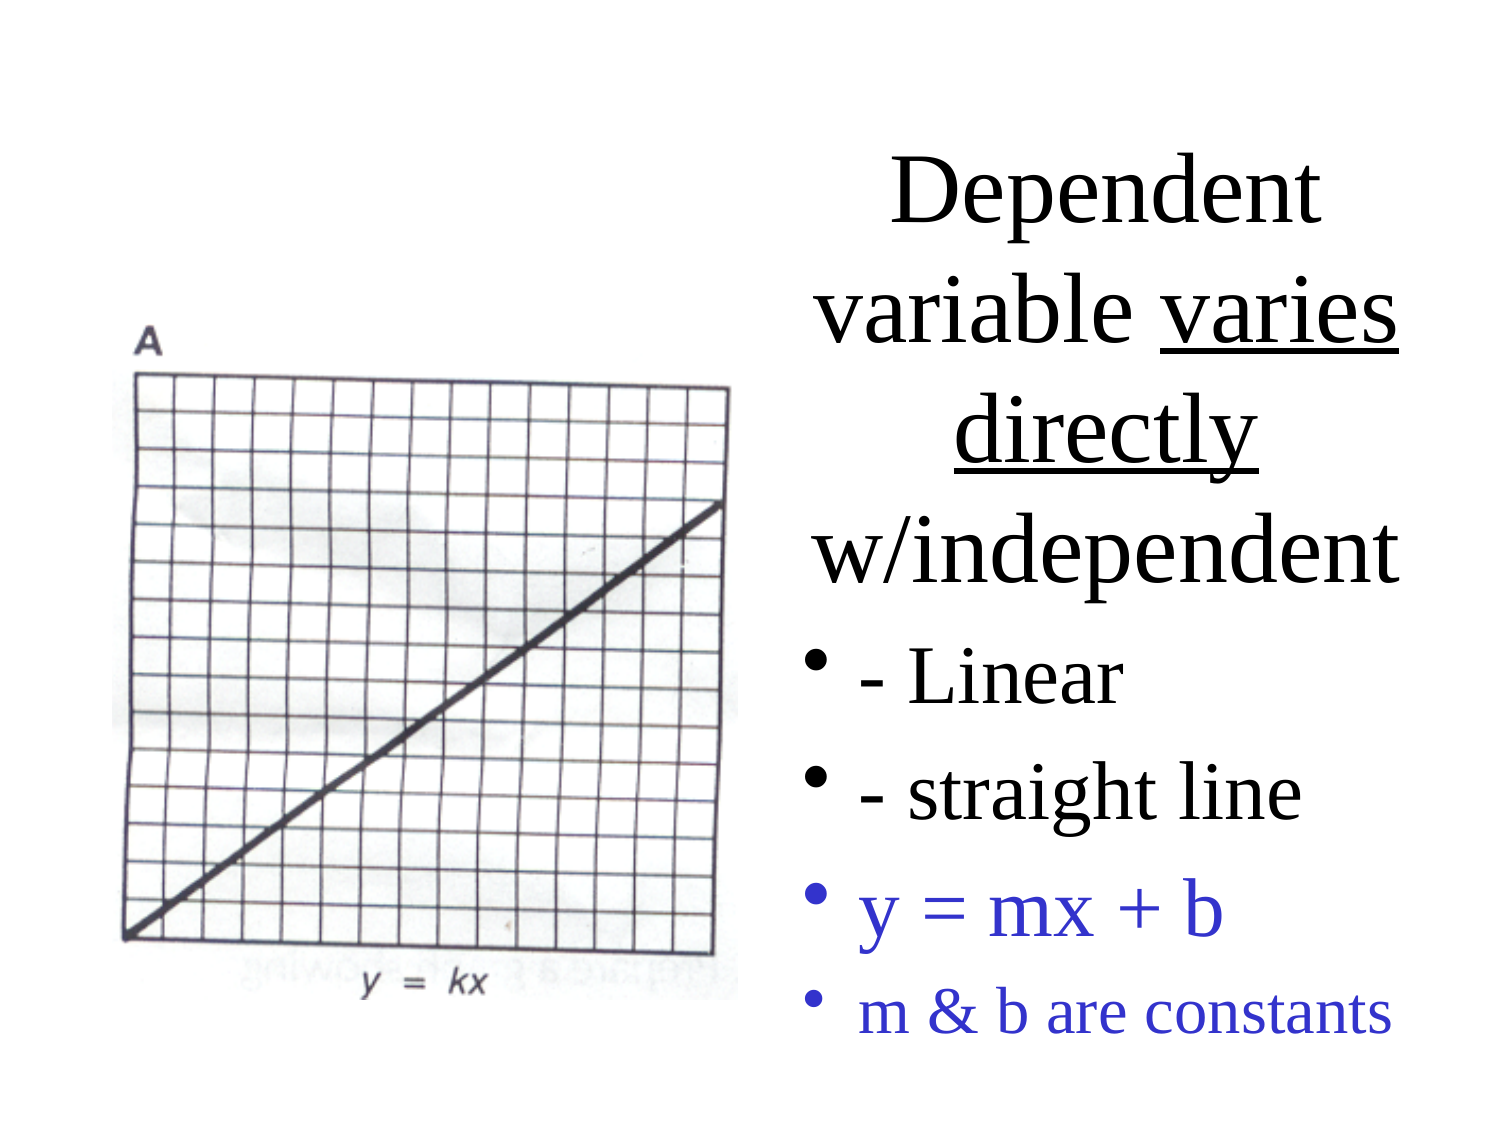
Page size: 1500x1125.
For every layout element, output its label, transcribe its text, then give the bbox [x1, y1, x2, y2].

title Dependent variable varies directly w/independent [762, 99, 1451, 626]
list - Linear - straight line y = mx + b m & b are constants [787, 612, 1413, 1013]
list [112, 324, 738, 1001]
